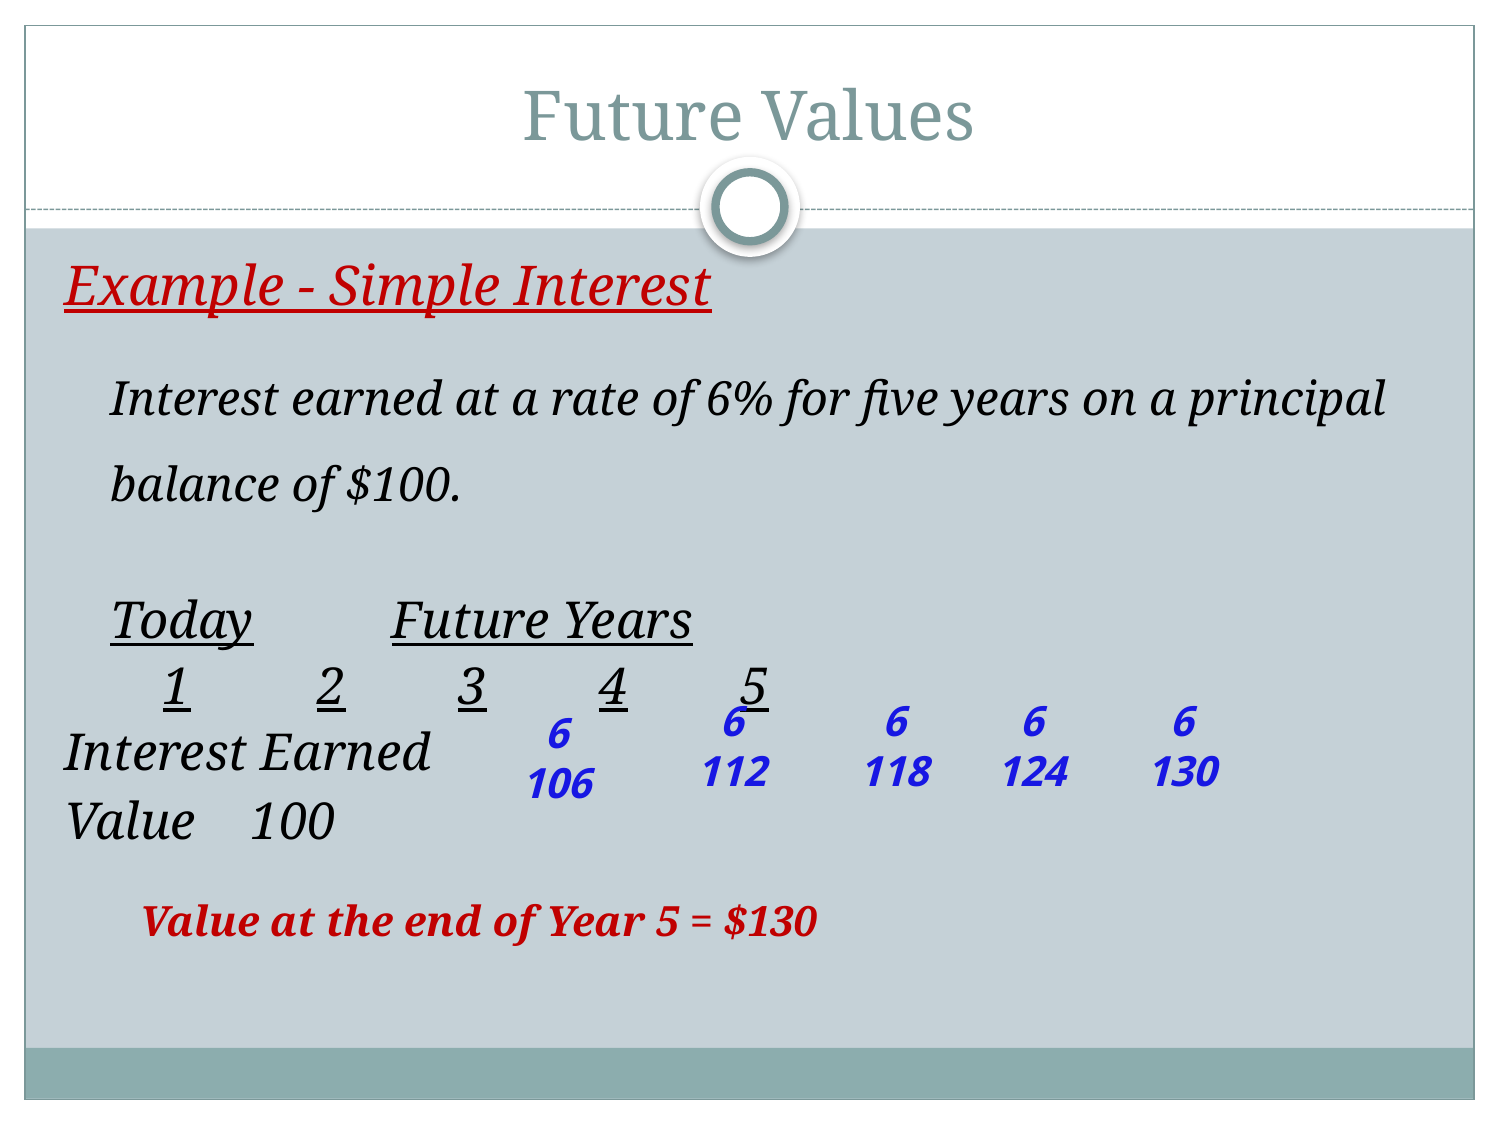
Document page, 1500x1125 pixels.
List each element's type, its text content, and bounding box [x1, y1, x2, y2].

text_box 6 106 [487, 699, 625, 815]
text_box 6 124 [962, 687, 1100, 803]
title Future Values [49, 37, 1450, 162]
list Example - Simple Interest Interest earned at a rate of 6% for five years on a principal balance of $100. Today Future Years 1 2 3 4 5 Interest Earned Value 100 [49, 250, 1445, 1001]
text_box 6 118 [824, 687, 962, 803]
text_box 6 130 [1112, 687, 1250, 803]
text_box 6 112 [662, 687, 800, 803]
text_box Value at the end of Year 5 = $130 [124, 887, 1163, 953]
